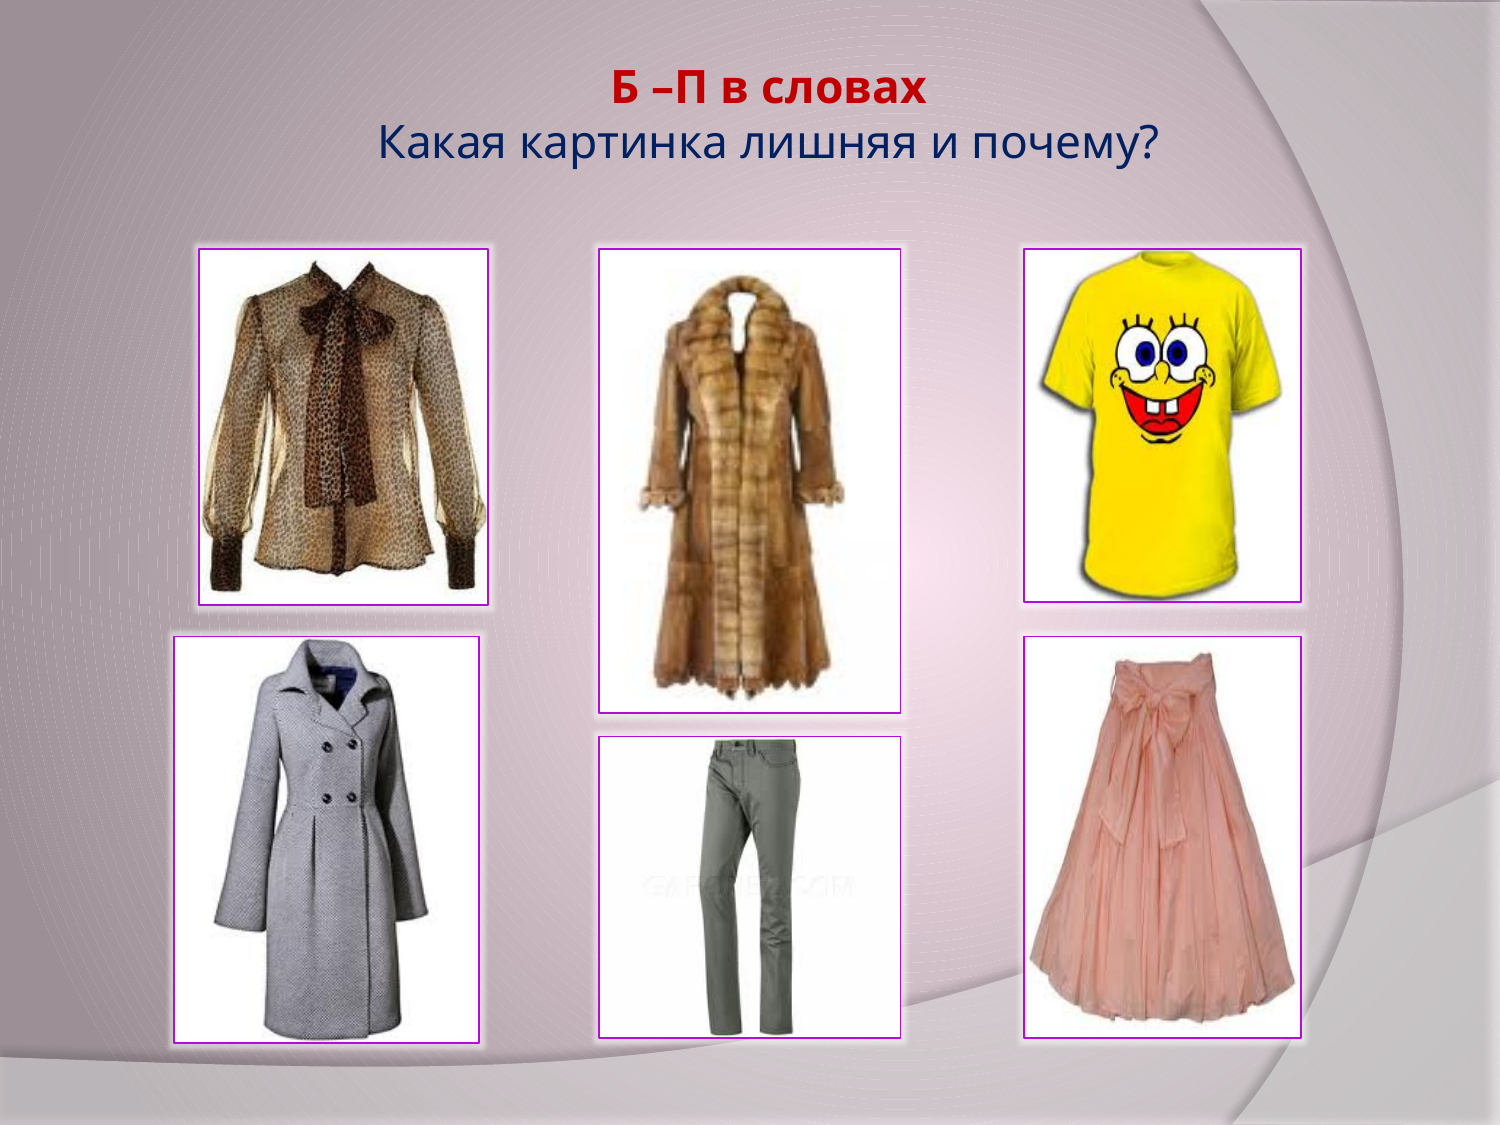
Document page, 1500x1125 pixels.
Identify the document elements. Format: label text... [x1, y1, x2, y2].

picture [174, 637, 479, 1043]
picture [199, 249, 488, 605]
title Б –П в словах Какая картинка лишняя и почему? [75, 50, 1463, 175]
picture [599, 249, 901, 713]
picture [599, 737, 901, 1038]
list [1024, 637, 1301, 1038]
picture [1024, 249, 1301, 602]
